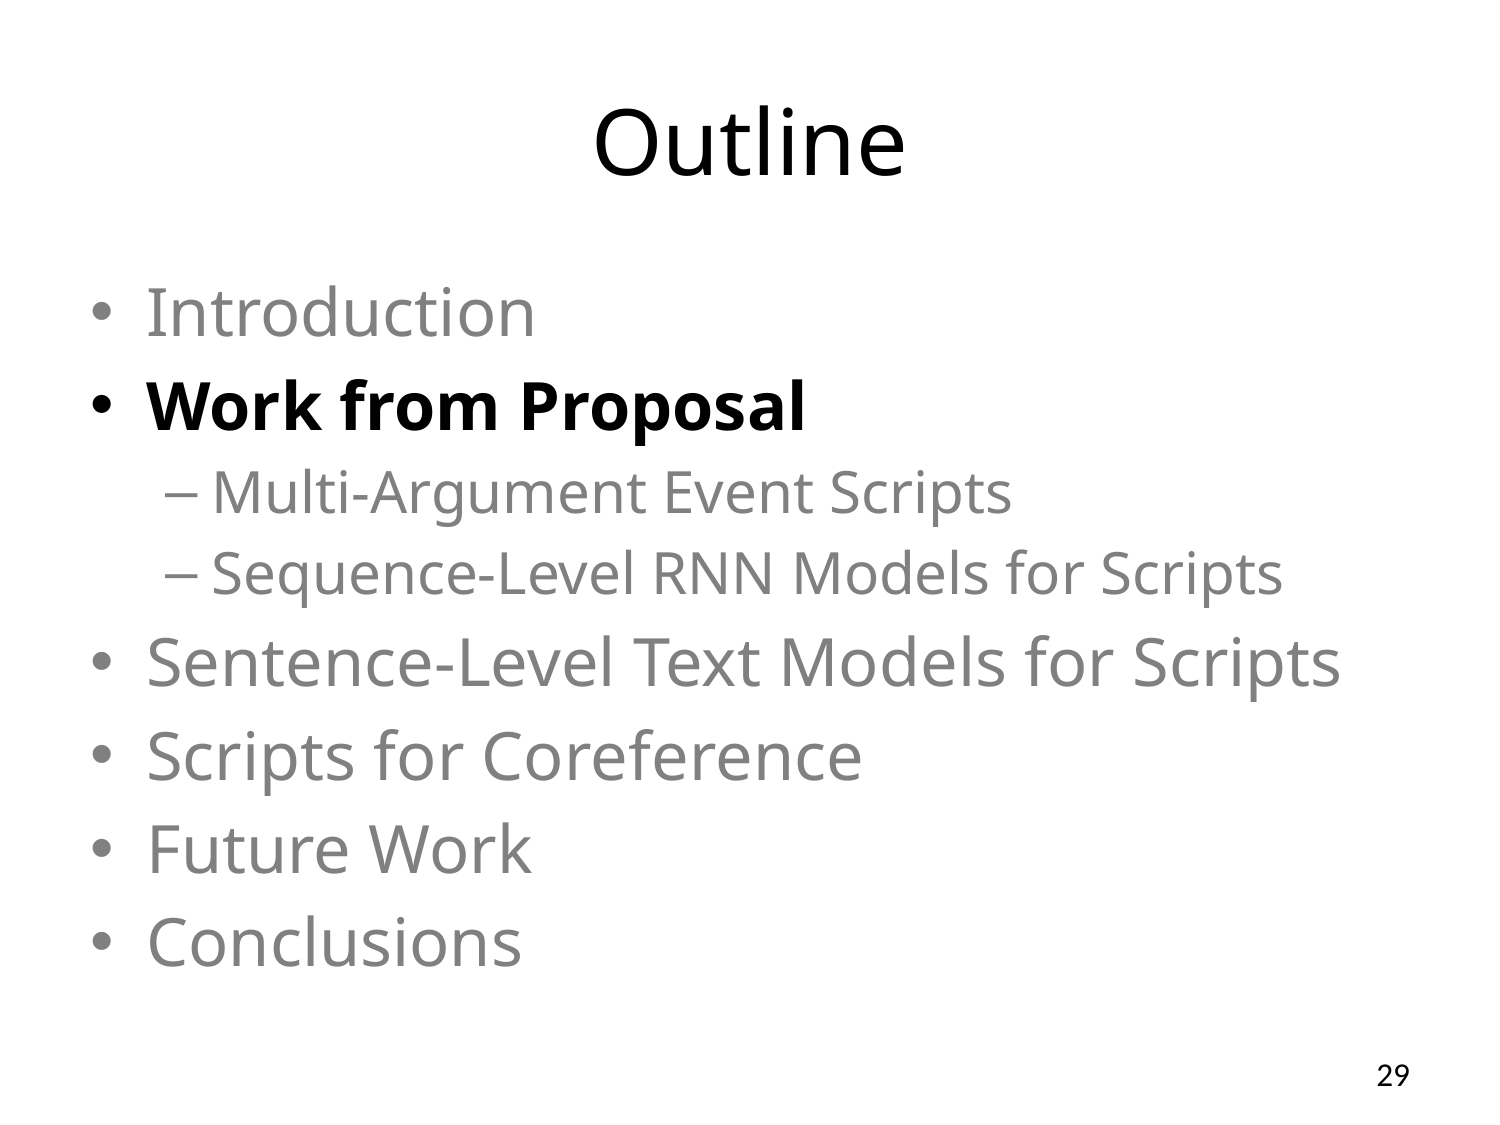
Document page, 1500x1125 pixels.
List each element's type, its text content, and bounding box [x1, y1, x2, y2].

list Introduction Work from Proposal Multi-Argument Event Scripts Sequence-Level RNN Models for Scripts Sentence-Level Text Models for Scripts Scripts for Coreference Future Work Conclusions [75, 262, 1425, 1005]
slide_number 29 [1074, 1042, 1425, 1103]
title Outline [75, 45, 1425, 233]
